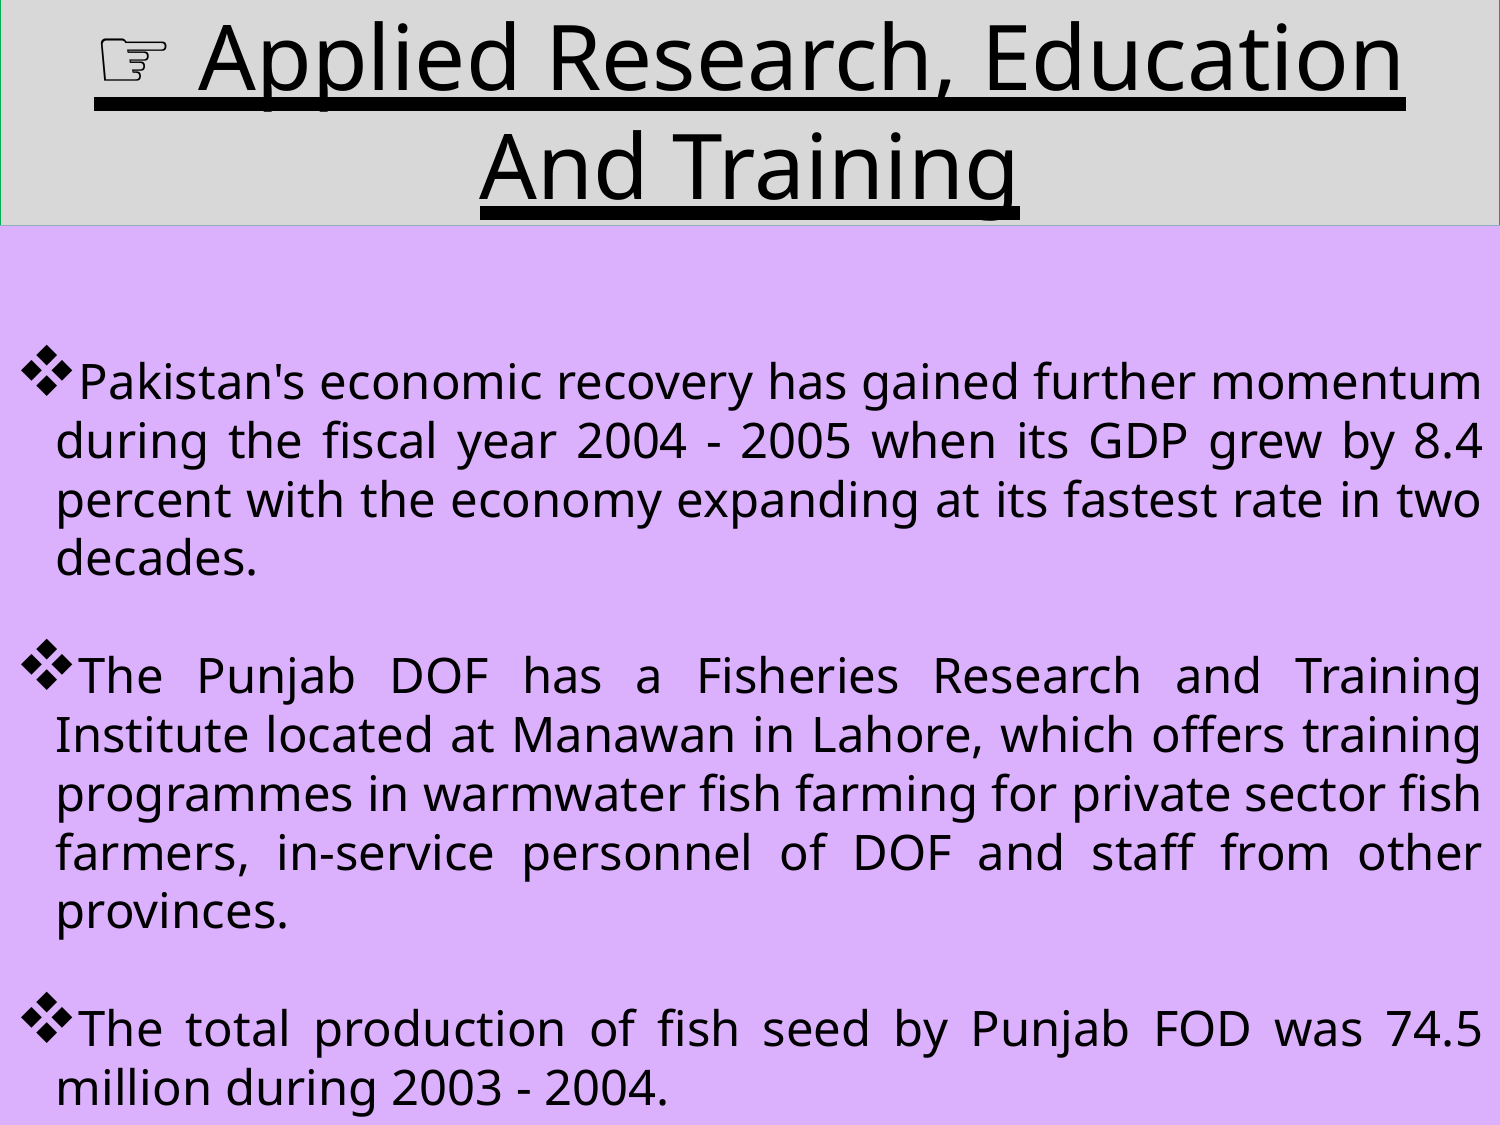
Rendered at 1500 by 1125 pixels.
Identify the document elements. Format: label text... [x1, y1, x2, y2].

title ☞ Applied Research, Education And Training [0, 0, 1500, 225]
subtitle Pakistan's economic recovery has gained further momentum during the fiscal year 2004 - 2005 when its GDP grew by 8.4 percent with the economy expanding at its fastest rate in two decades. The Punjab DOF has a Fisheries Research and Training Institute located at Manawan in Lahore, which offers training programmes in warmwater fish farming for private sector fish farmers, in-service personnel of DOF and staff from other provinces. The total production of fish seed by Punjab FOD was 74.5 million during 2003 - 2004. [0, 225, 1500, 1125]
